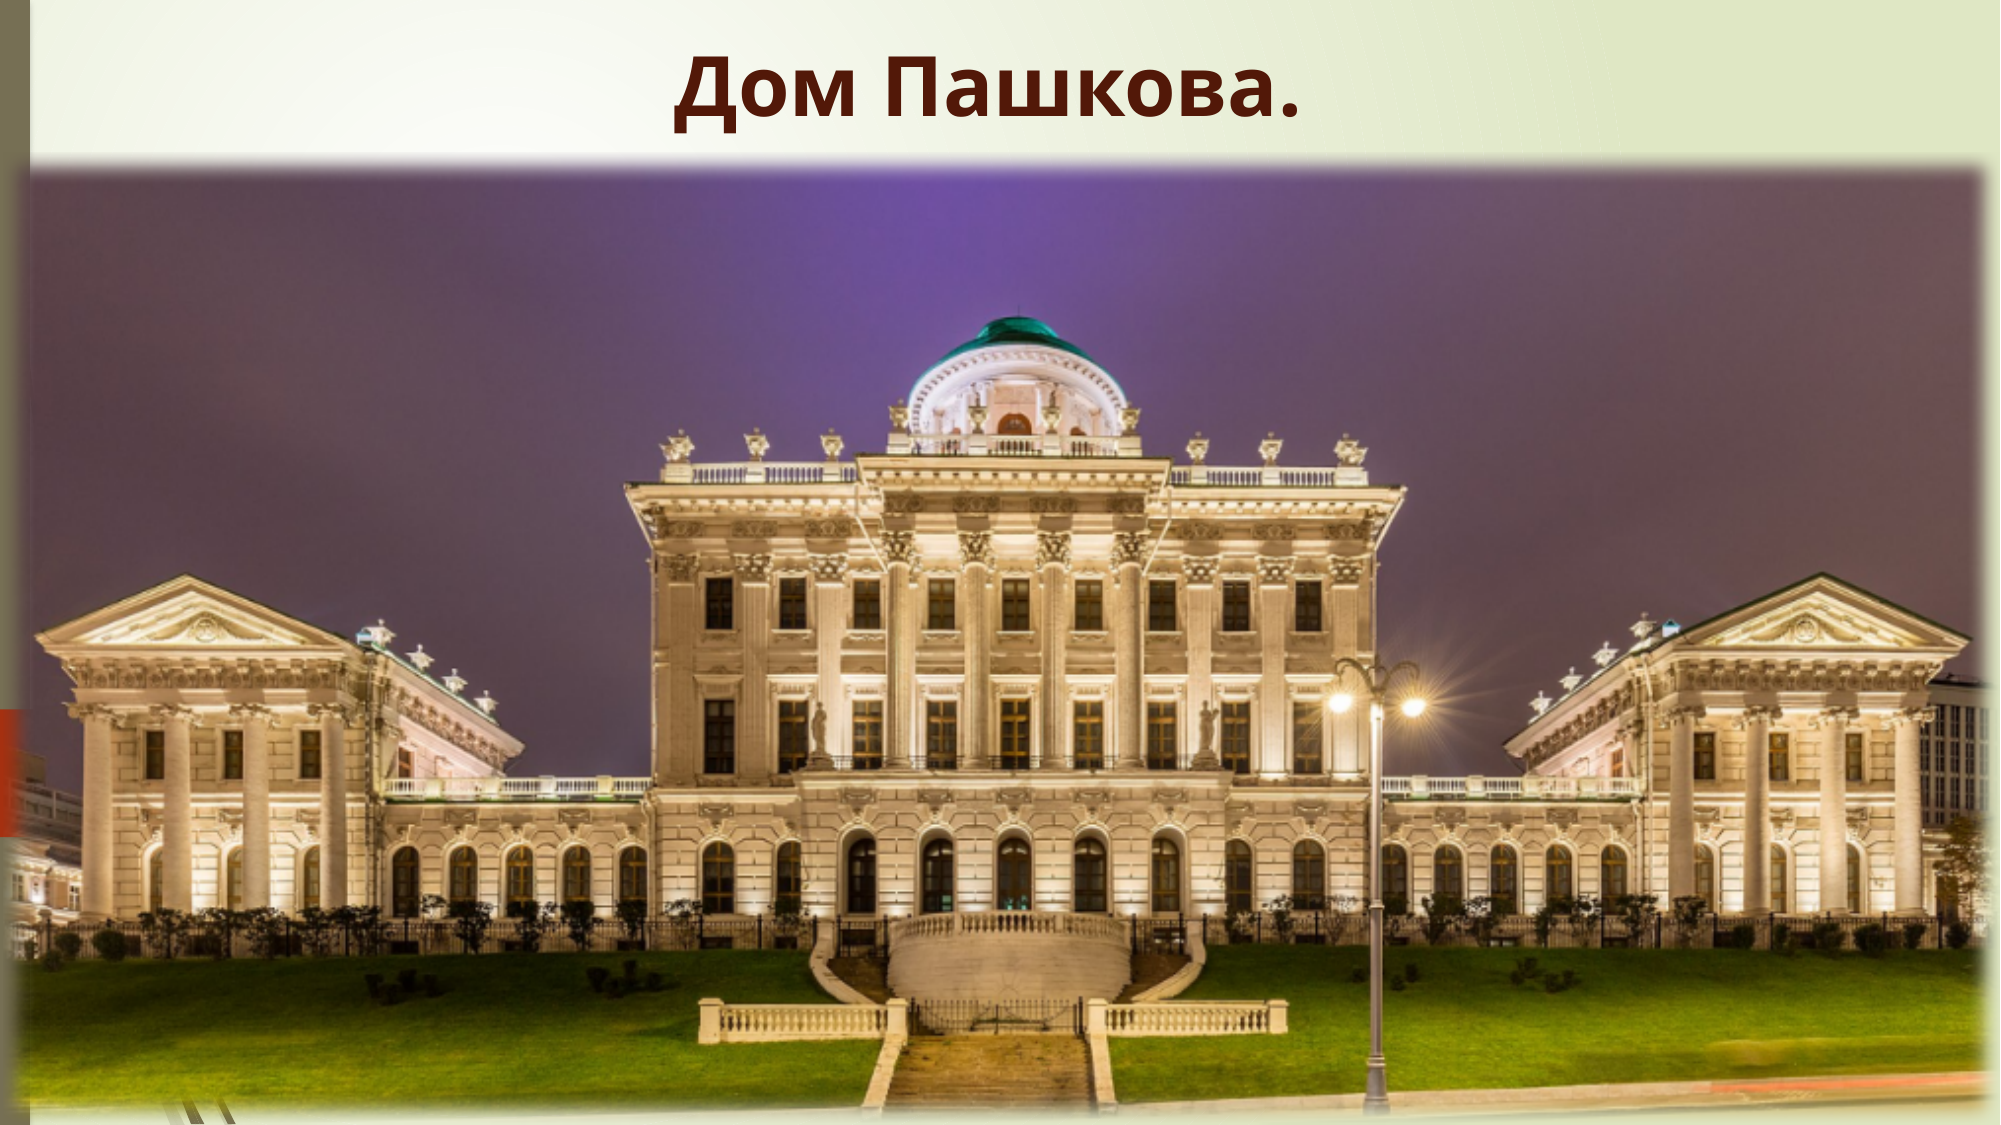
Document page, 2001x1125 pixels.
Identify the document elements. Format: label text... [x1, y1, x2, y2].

subtitle Дом Пашкова. [274, 25, 1704, 143]
picture [3, 152, 2000, 1125]
